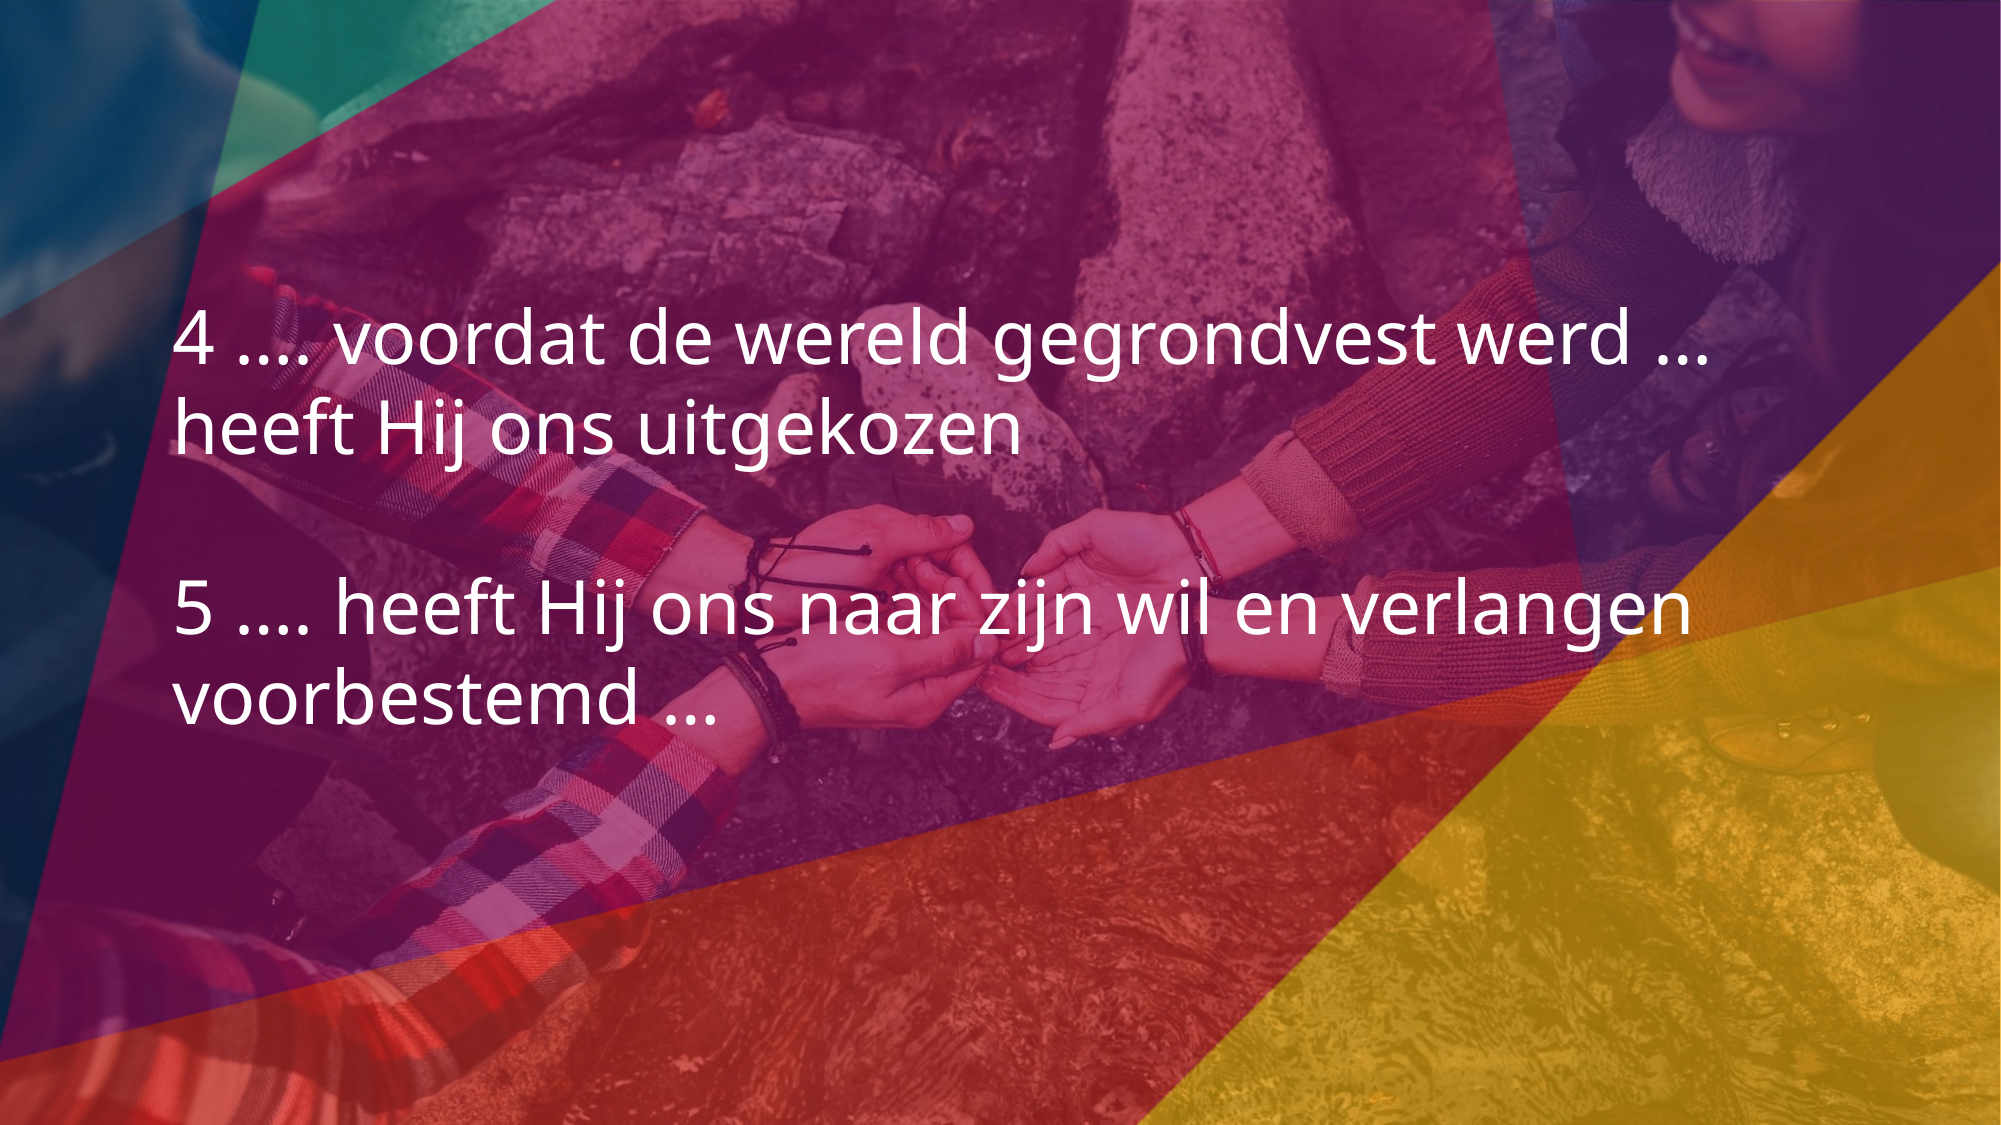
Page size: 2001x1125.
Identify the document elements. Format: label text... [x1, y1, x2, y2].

picture [0, 0, 2001, 1125]
text_box 4 …. voordat de wereld gegrondvest werd … heeft Hij ons uitgekozen 5 …. heeft Hij ons naar zijn wil en verlangen voorbestemd … [157, 282, 1843, 837]
